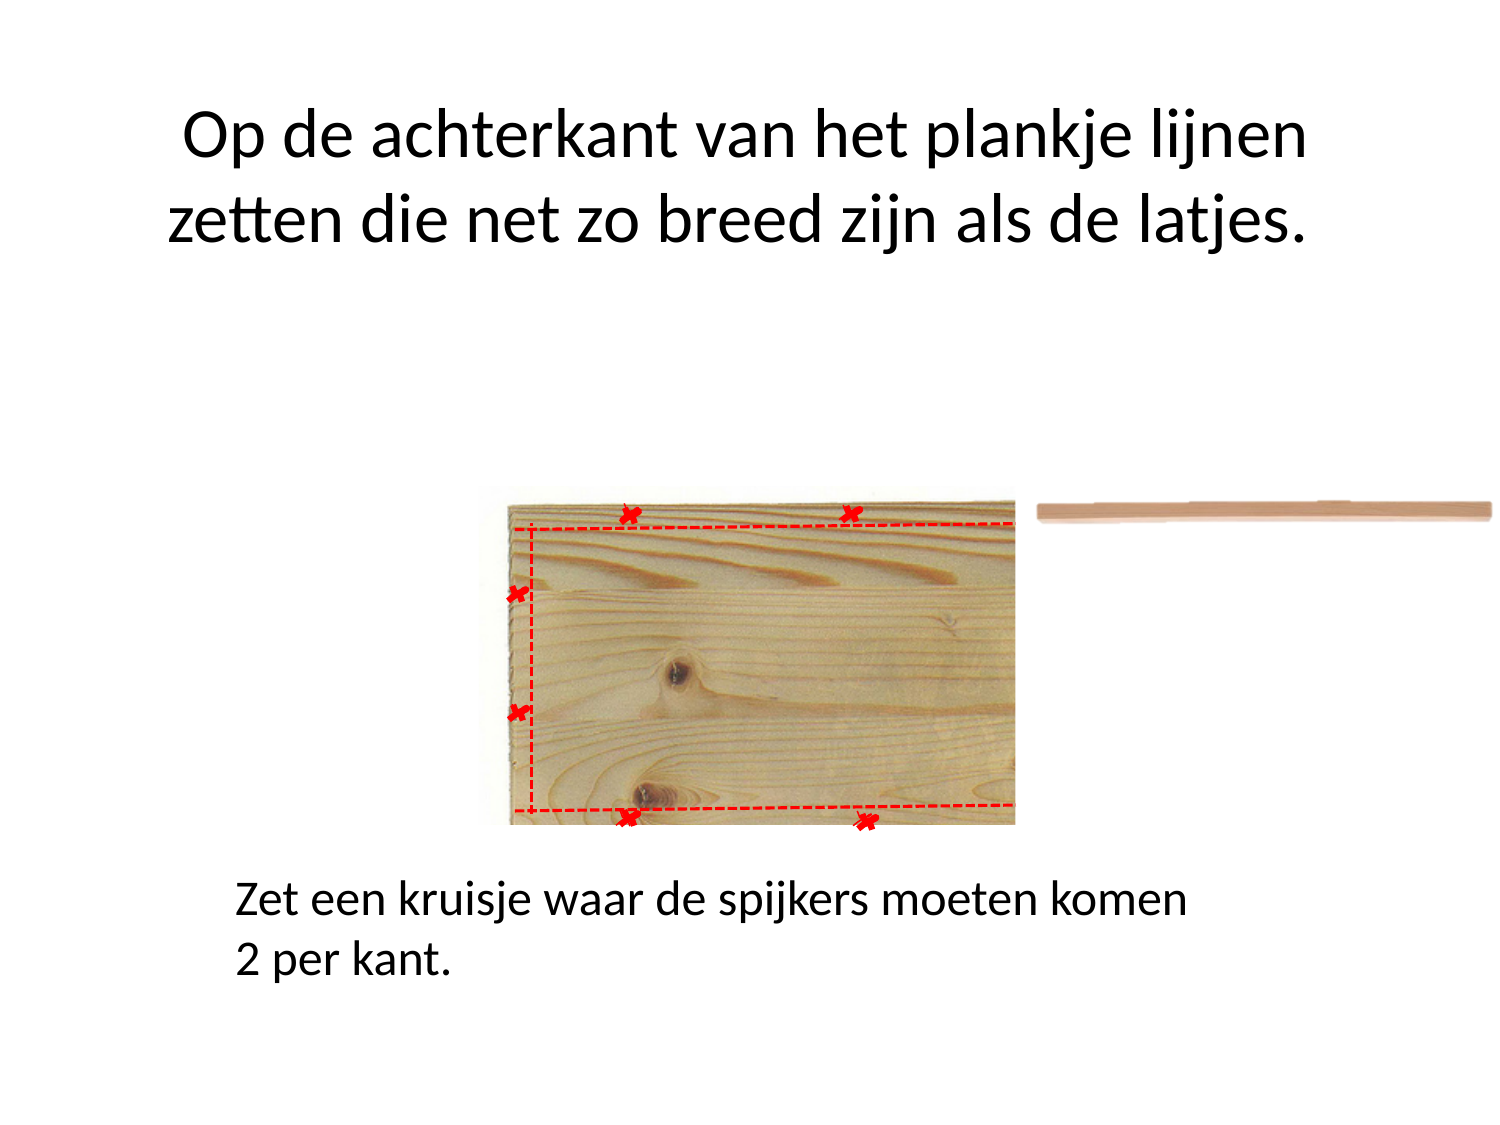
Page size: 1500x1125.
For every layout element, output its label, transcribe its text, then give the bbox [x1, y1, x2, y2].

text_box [860, 523, 1017, 530]
picture [639, 812, 1016, 825]
picture [532, 530, 1016, 804]
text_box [620, 507, 640, 524]
picture [478, 486, 1016, 825]
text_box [514, 804, 526, 812]
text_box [507, 585, 527, 602]
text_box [642, 523, 841, 530]
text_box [535, 804, 1017, 812]
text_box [508, 704, 528, 721]
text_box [619, 809, 639, 826]
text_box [841, 505, 861, 522]
title Op de achterkant van het plankje lijnen zetten die net zo breed zijn als de latjes. [71, 78, 1422, 266]
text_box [532, 523, 617, 530]
picture [1033, 494, 1500, 540]
text_box Zet een kruisje waar de spijkers moeten komen 2 per kant. [220, 857, 1235, 993]
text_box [514, 523, 530, 530]
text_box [857, 813, 877, 830]
